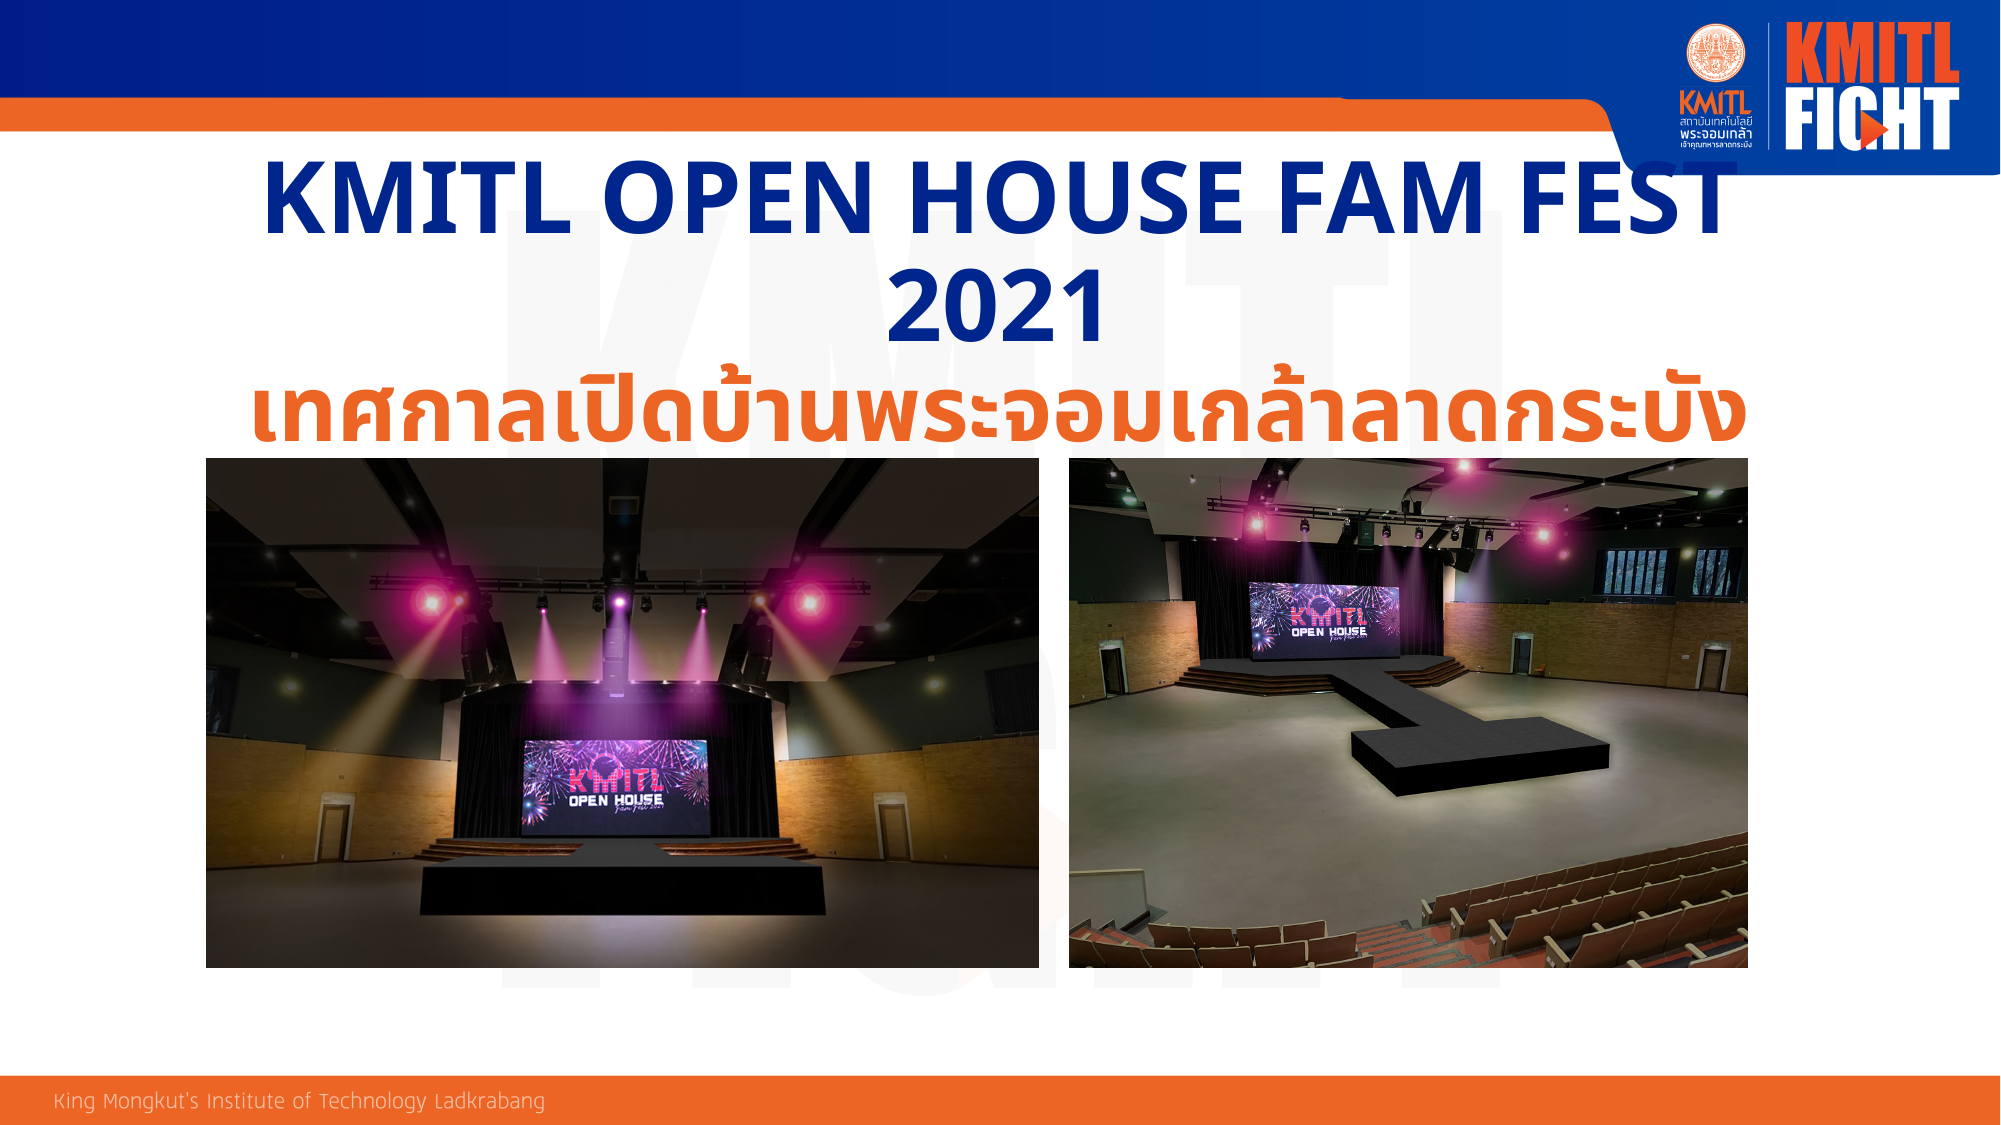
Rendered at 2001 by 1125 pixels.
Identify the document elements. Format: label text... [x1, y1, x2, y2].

text_box KMITL OPEN HOUSE FAM FEST 2021 เทศกาลเปิดบ้านพระจอมเกล้าลาดกระบัง [120, 124, 1880, 484]
picture [0, 0, 2001, 1125]
